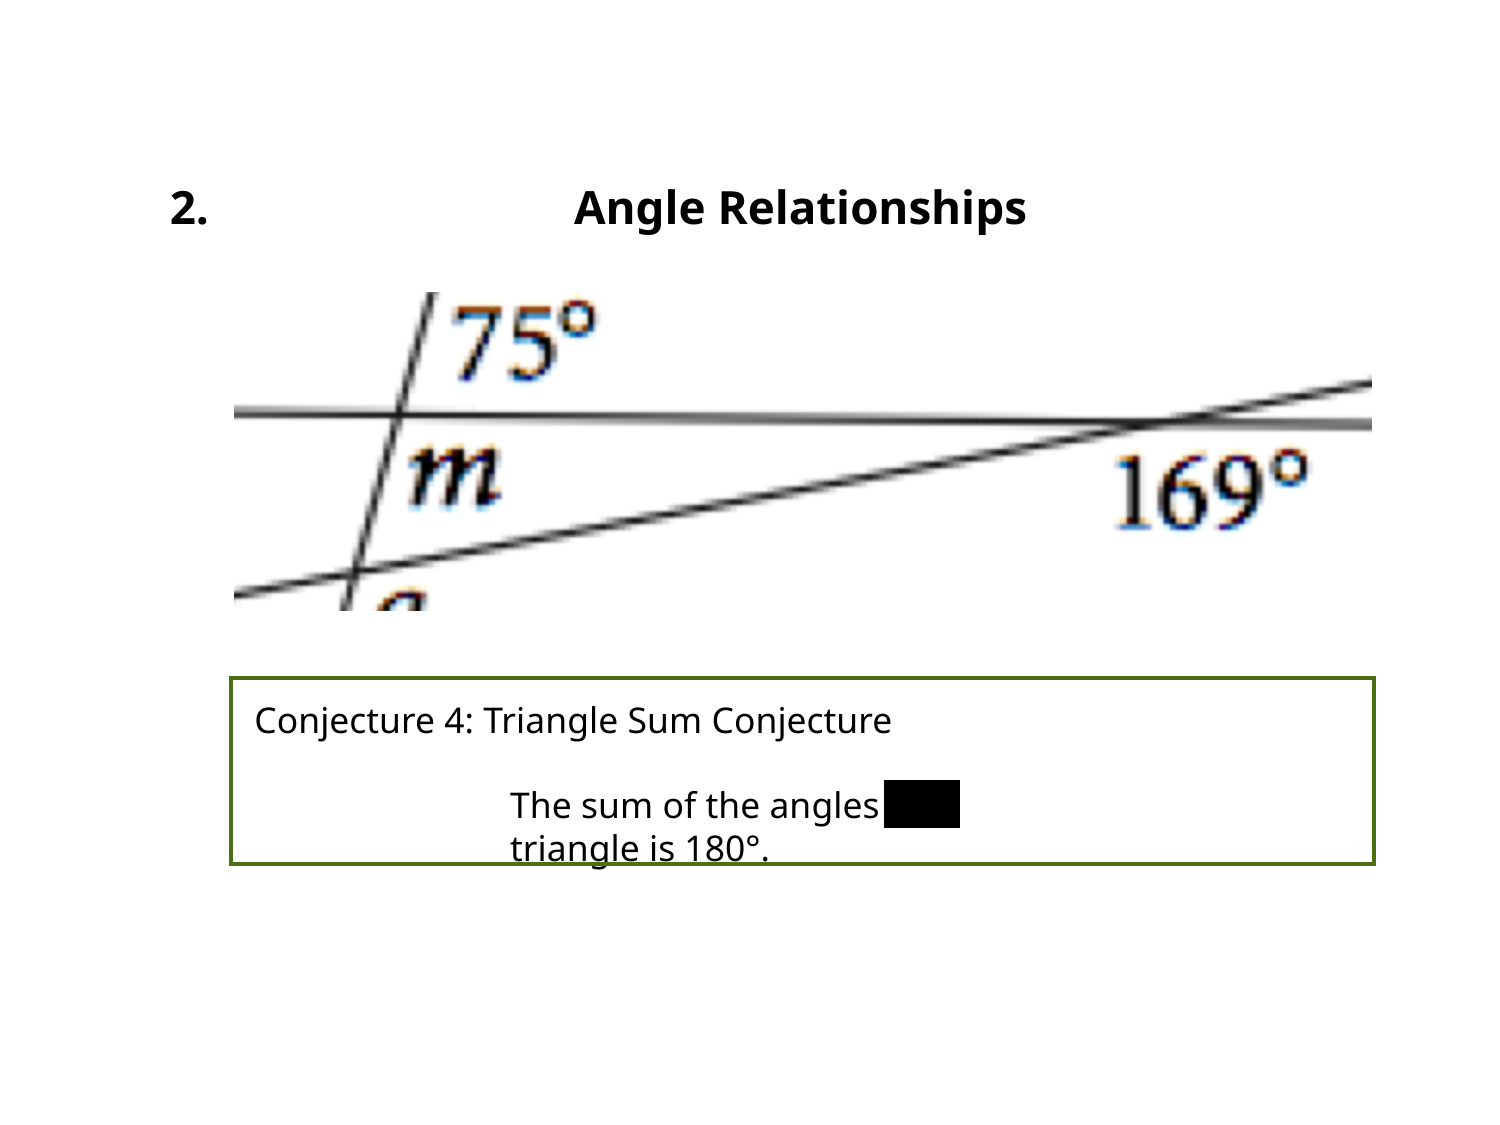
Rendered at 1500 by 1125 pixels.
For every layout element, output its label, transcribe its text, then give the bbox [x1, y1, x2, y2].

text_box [231, 677, 1375, 865]
text_box 2. Angle Relationships [169, 178, 1266, 251]
picture [234, 292, 1372, 612]
